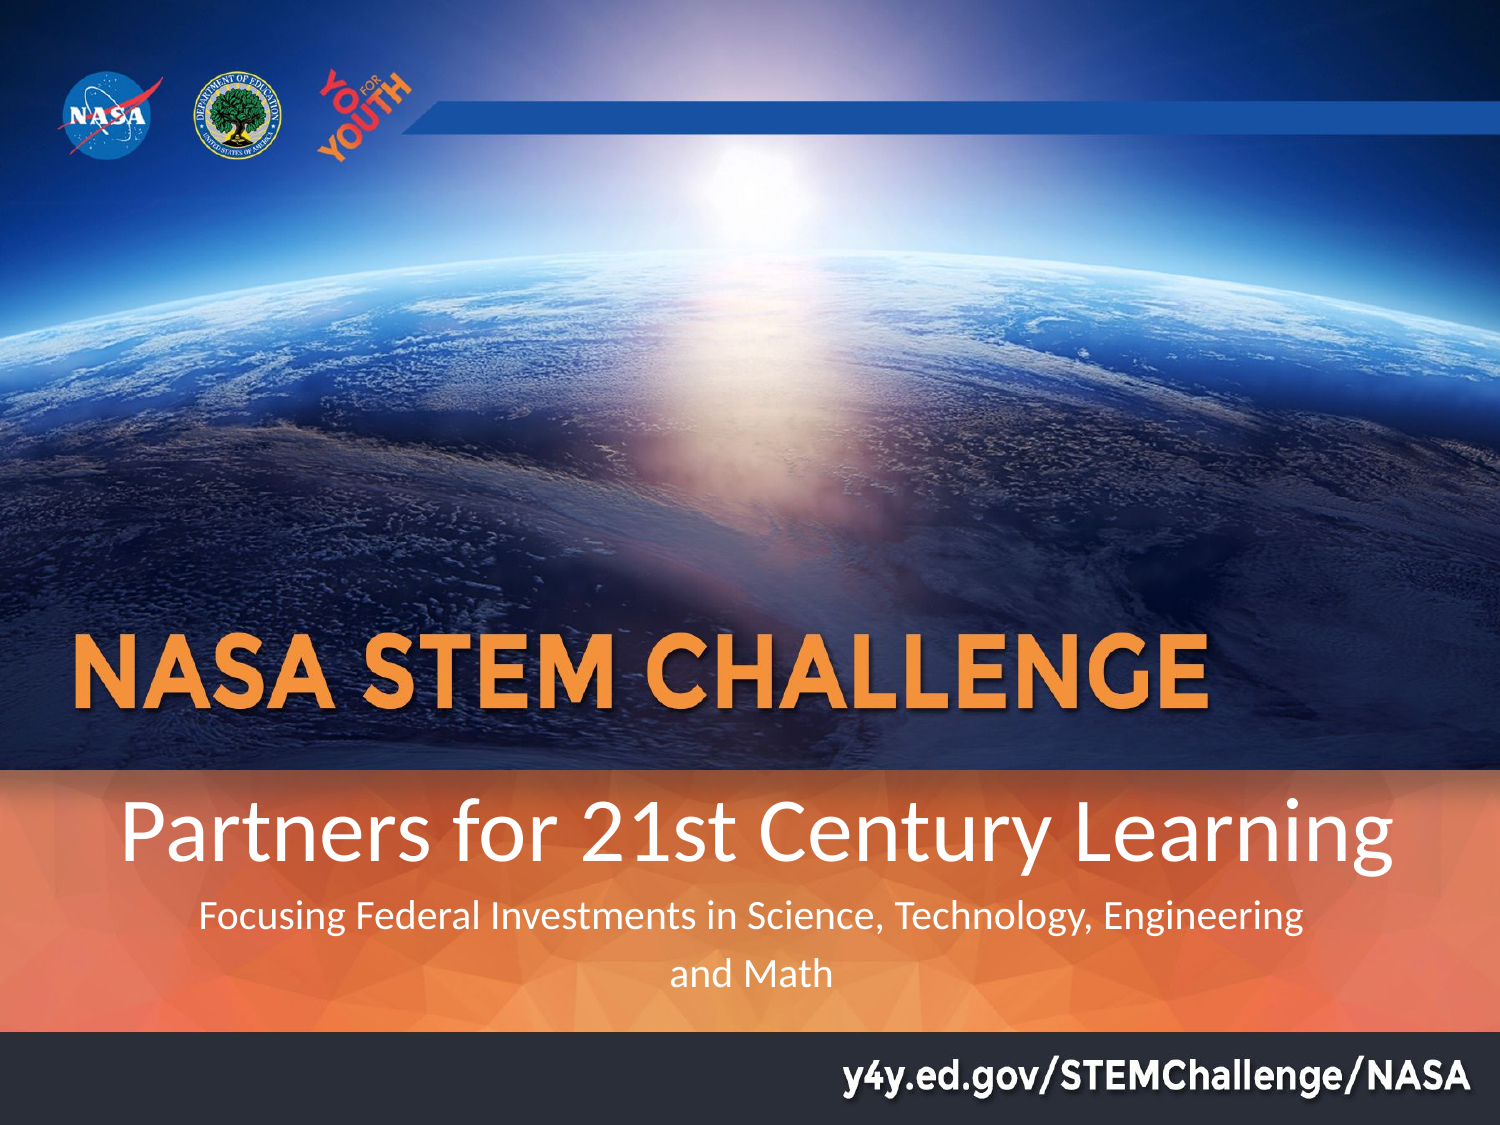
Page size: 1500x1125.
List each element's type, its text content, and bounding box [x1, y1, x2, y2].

subtitle Focusing Federal Investments in Science, Technology, Engineering and Math [16, 880, 1488, 1032]
picture [0, 0, 1500, 1125]
title Partners for 21st Century Learning [16, 769, 1500, 881]
